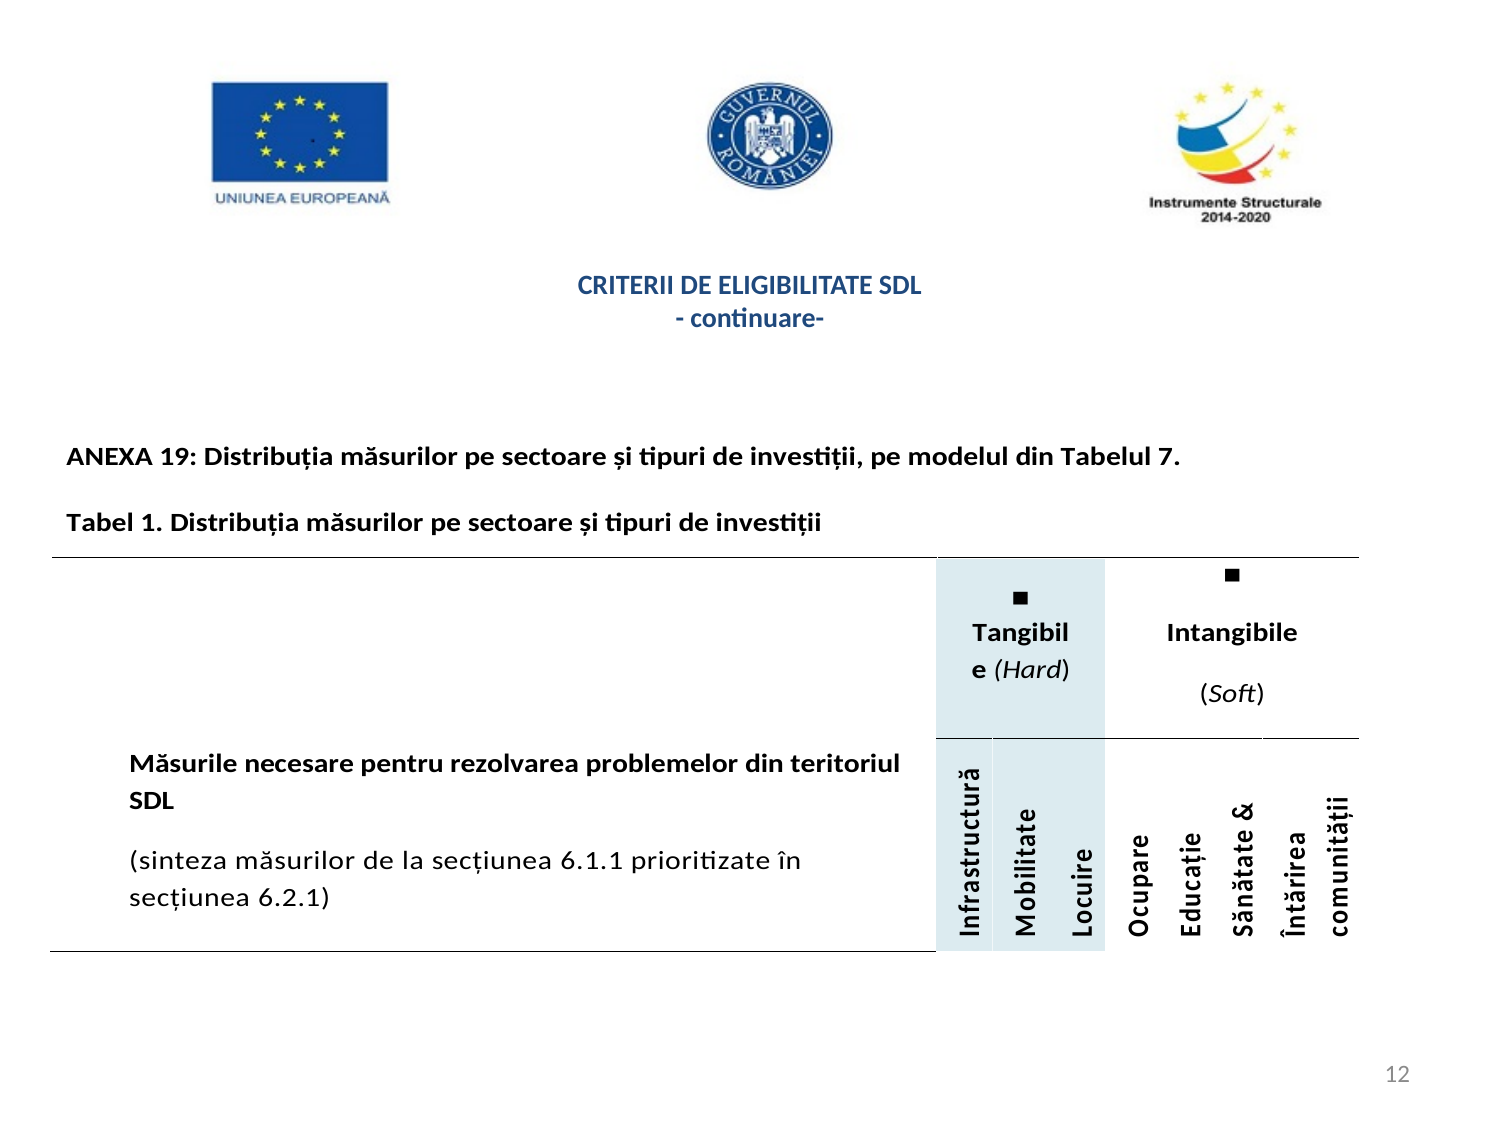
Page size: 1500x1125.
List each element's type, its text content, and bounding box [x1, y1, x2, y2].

title CRITERII DE ELIGIBILITATE SDL - continuare- [75, 212, 1425, 375]
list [49, 412, 1363, 1013]
picture [75, 37, 1425, 212]
slide_number 12 [1074, 1042, 1425, 1103]
